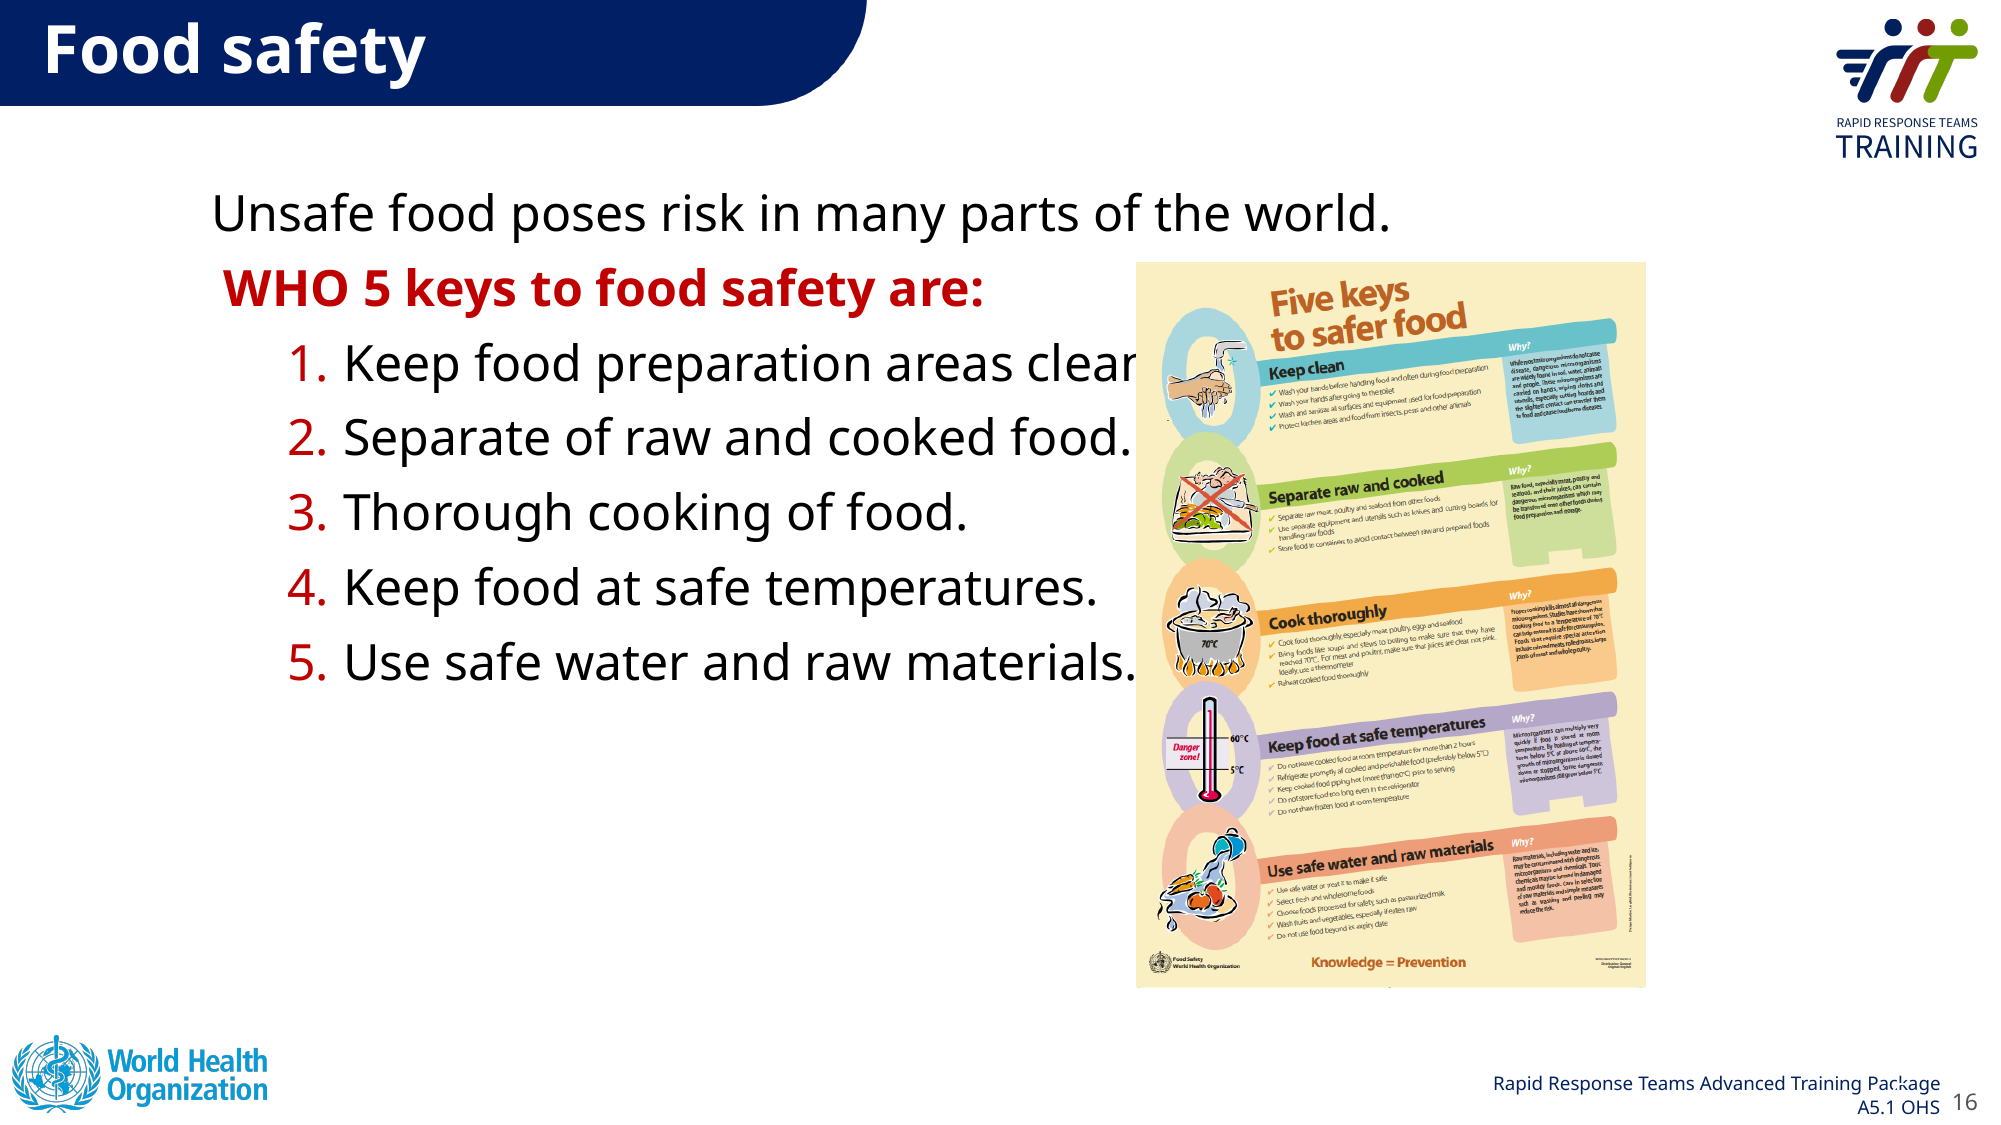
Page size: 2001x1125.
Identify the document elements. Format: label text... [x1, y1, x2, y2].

picture [1135, 262, 1646, 988]
picture [1835, 19, 1978, 167]
slide_number 16 [1882, 1037, 1930, 1092]
text_box Food safety [34, 0, 1028, 95]
list Unsafe food poses risk in many parts of the world. WHO 5 keys to food safety are: Keep food preparation areas clean. Separate of raw and cooked food. Thorough cooking of food. Keep food at safe temperatures. Use safe water and raw materials. [202, 180, 1526, 945]
picture [58, 1050, 64, 1058]
picture [12, 1083, 48, 1113]
picture [12, 1035, 267, 1113]
picture [0, 0, 867, 106]
